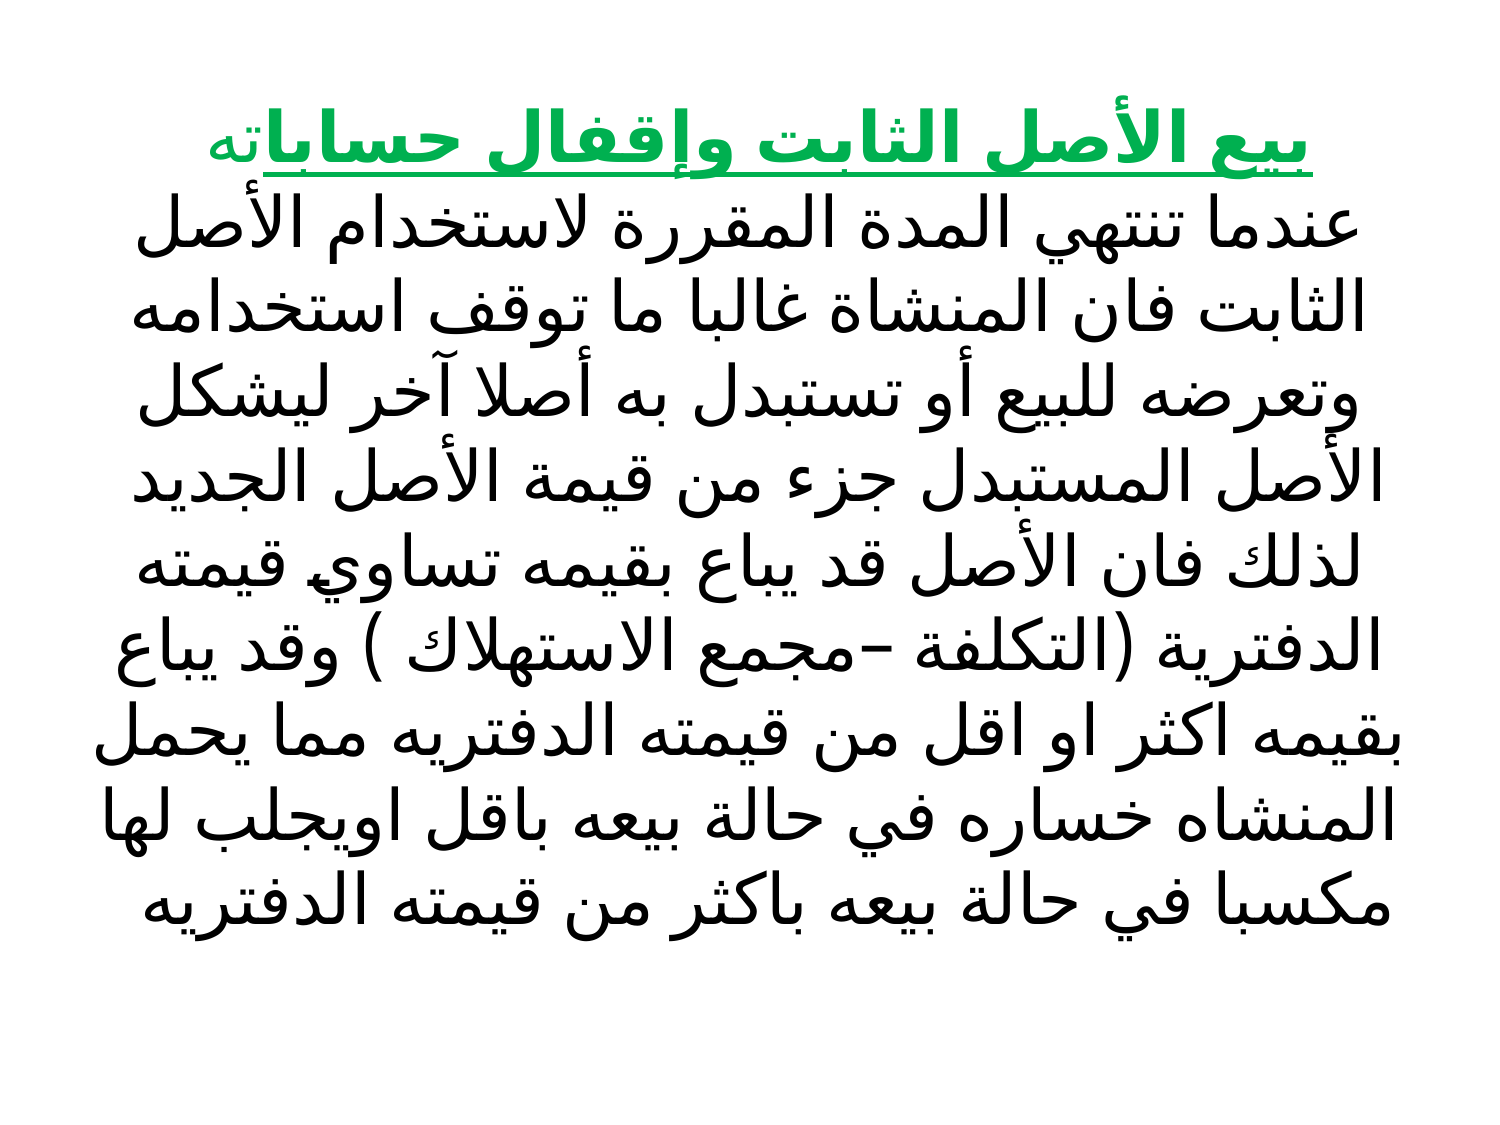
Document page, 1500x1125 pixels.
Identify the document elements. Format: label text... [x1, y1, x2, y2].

title بيع الأصل الثابت وإقفال حساباته عندما تنتهي المدة المقررة لاستخدام الأصل الثابت فان المنشاة غالبا ما توقف استخدامه وتعرضه للبيع أو تستبدل به أصلا آخر ليشكل الأصل المستبدل جزء من قيمة الأصل الجديد لذلك فان الأصل قد يباع بقيمه تساوي قيمته الدفترية (التكلفة –مجمع الاستهلاك ) وقد يباع بقيمه اكثر او اقل من قيمته الدفتريه مما يحمل المنشاه خساره في حالة بيعه باقل اويجلب لها مكسبا في حالة بيعه باكثر من قيمته الدفتريه [75, 45, 1425, 1071]
